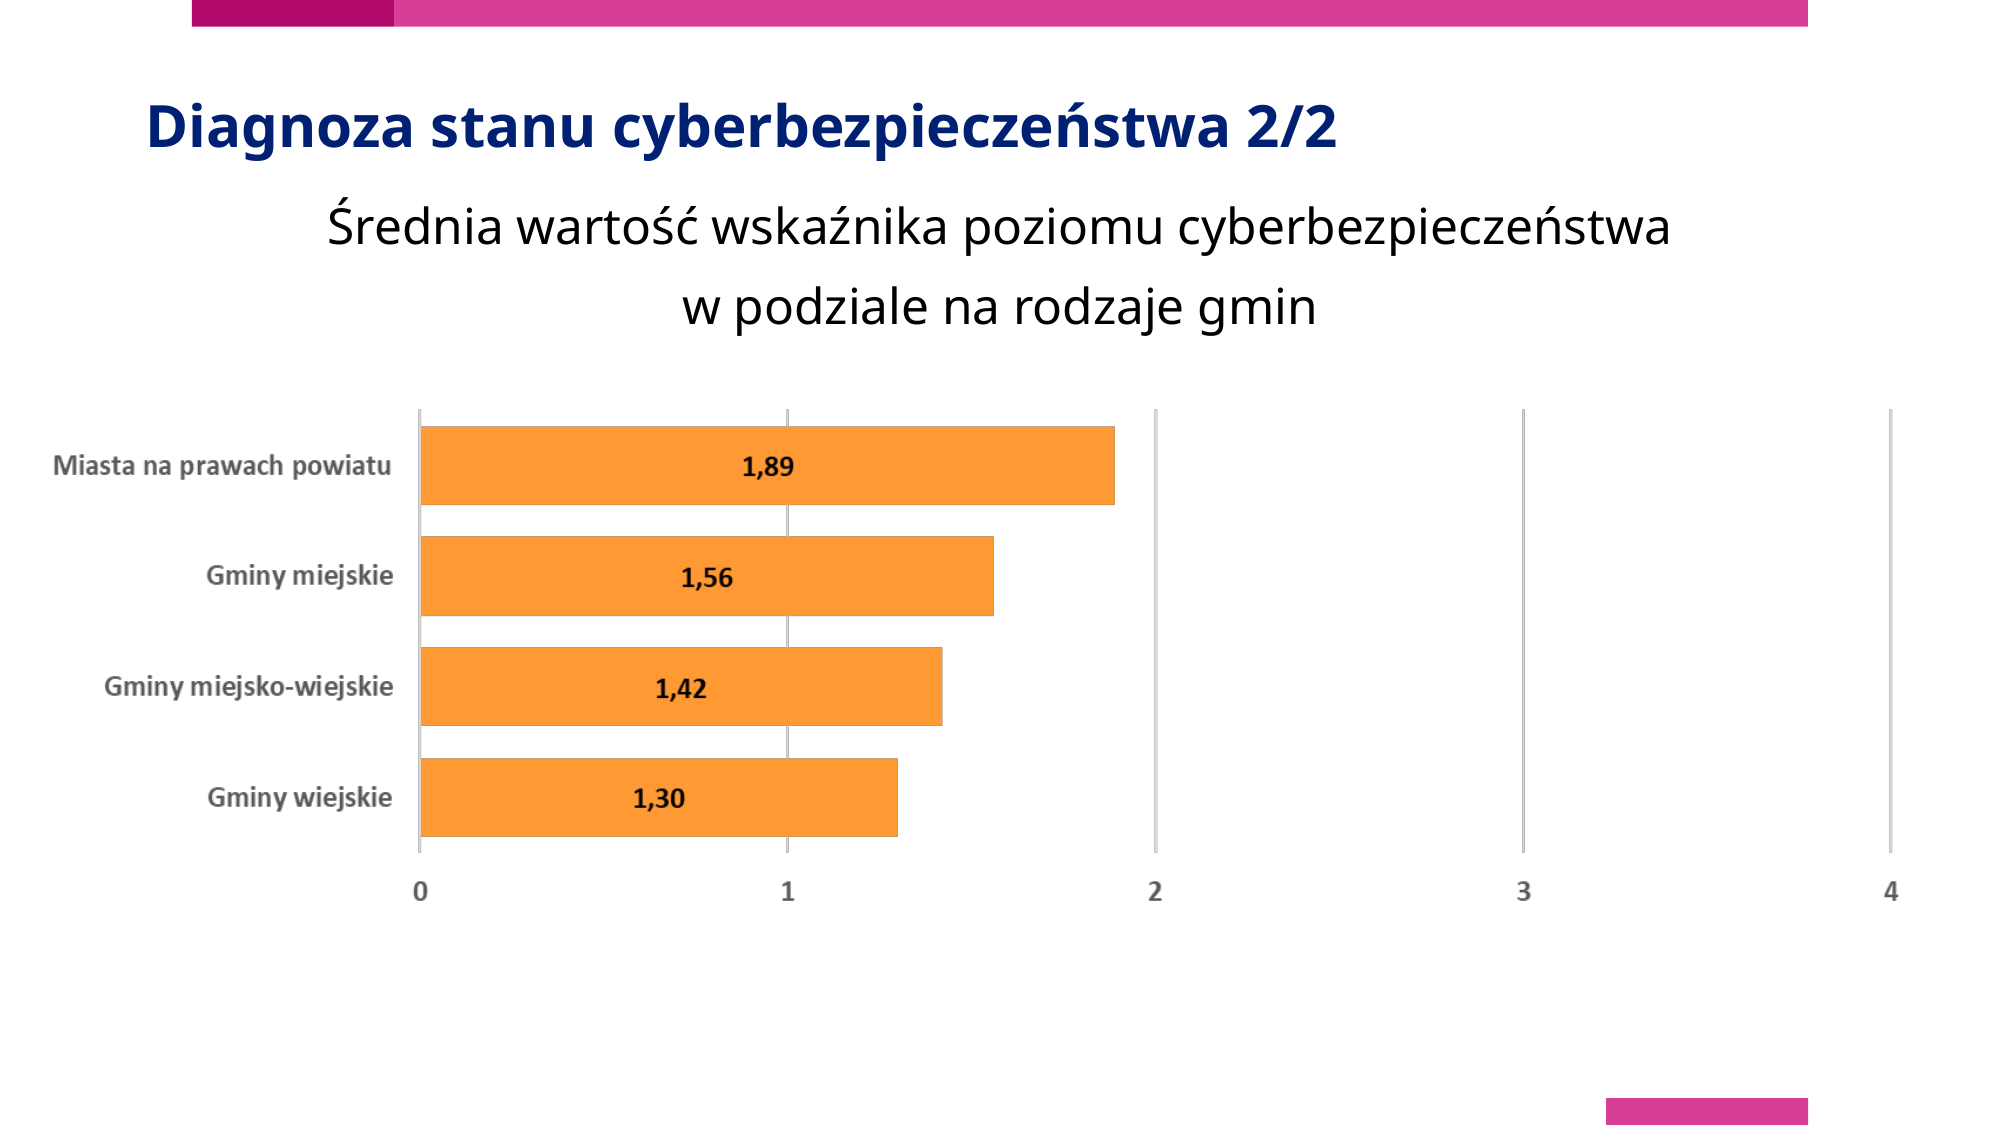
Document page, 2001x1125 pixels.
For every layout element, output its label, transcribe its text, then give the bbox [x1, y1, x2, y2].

picture [36, 382, 1925, 925]
text_box Średnia wartość wskaźnika poziomu cyberbezpieczeństwa w podziale na rodzaje gmin [145, 195, 1855, 335]
title Diagnoza stanu cyberbezpieczeństwa 2/2 [145, 91, 1474, 195]
